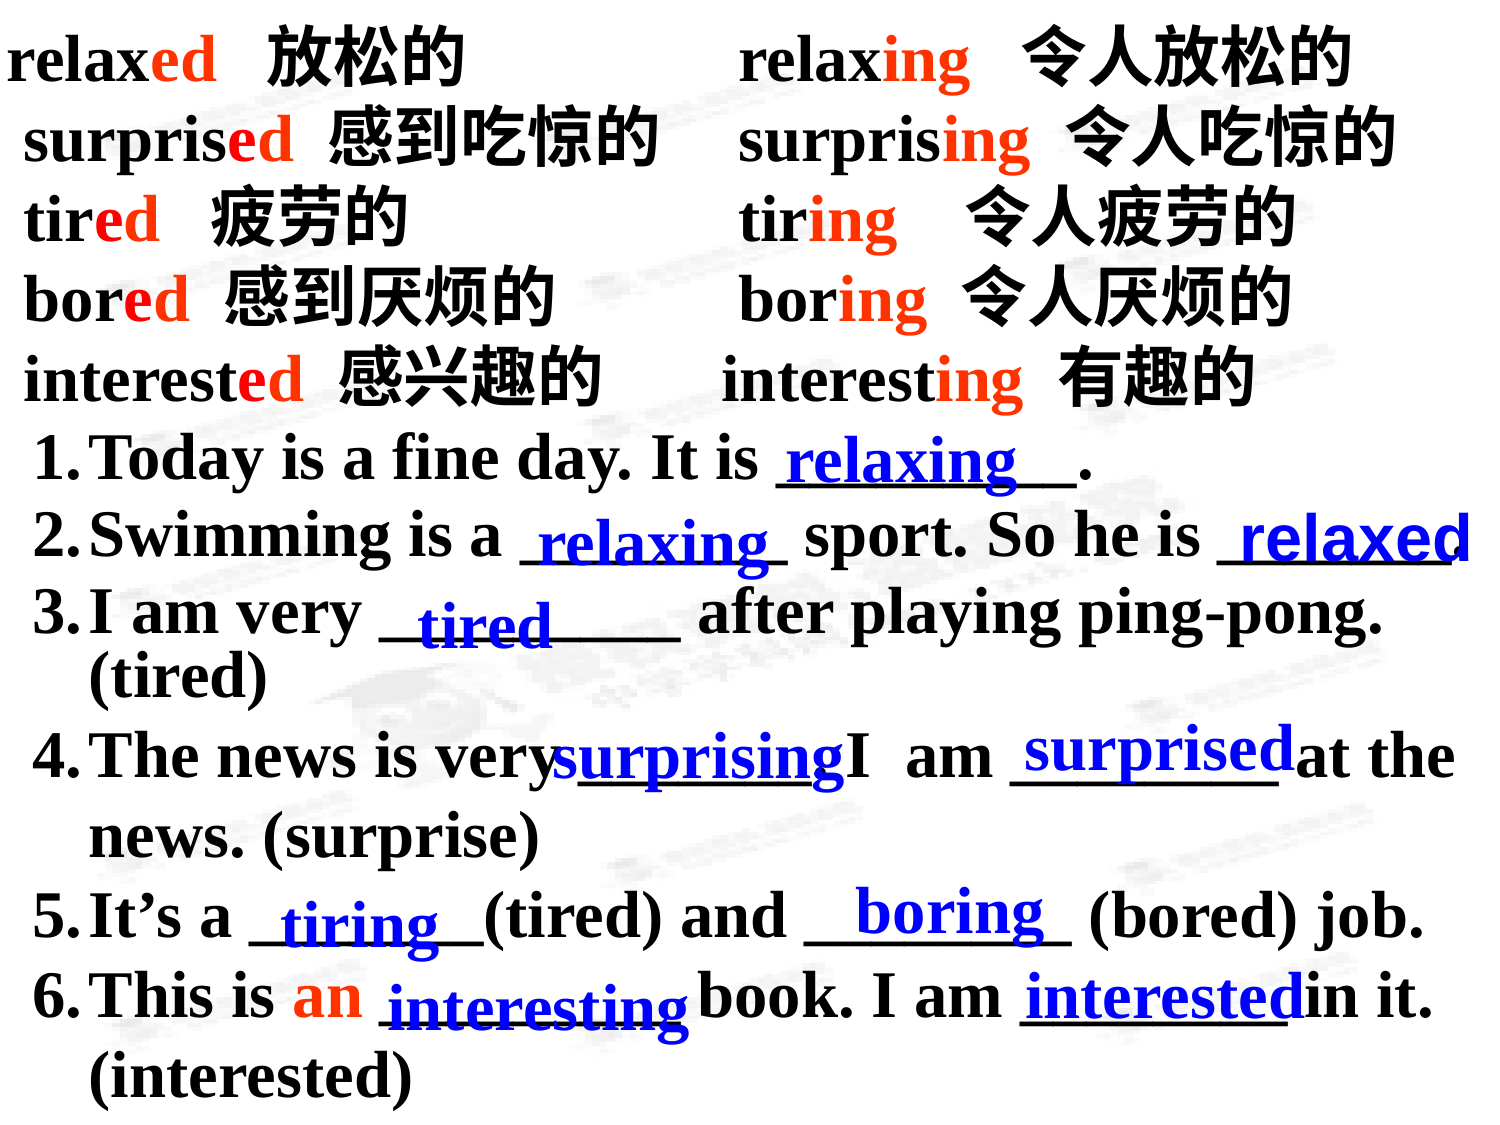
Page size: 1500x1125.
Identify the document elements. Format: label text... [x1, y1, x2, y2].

text_box interesting [372, 956, 706, 1051]
picture [0, 0, 1500, 420]
text_box tired [403, 574, 569, 669]
text_box interested [1010, 944, 1321, 1040]
text_box relaxing [753, 423, 1034, 504]
picture [0, 503, 1500, 1125]
text_box Today is a fine day. It is _________. Swimming is a ________ sport. So he is _______. I am very _________ after playing ping-pong. (tired) zxxk The news is very _______. I am ________ at the news. (surprise) It’s a _______(tired) and ________ (bored) job. This is an _________ book. I am ________ in it. (interested) [17, 420, 1500, 1118]
text_box surprising [537, 704, 861, 799]
text_box relaxed [1224, 487, 1500, 583]
text_box surprised [1009, 696, 1311, 791]
text_box relaxed 放松的 surprised 感到吃惊的 tired 疲劳的 bored 感到厌烦的 interested 感兴趣的 [0, 7, 676, 503]
text_box relaxing 令人放松的 surprising 令人吃惊的 tiring 令人疲劳的 boring 令人厌烦的 interesting 有趣的 [706, 7, 1413, 423]
text_box boring [841, 859, 1061, 954]
text_box tiring [265, 873, 455, 969]
text_box relaxing [505, 491, 785, 587]
